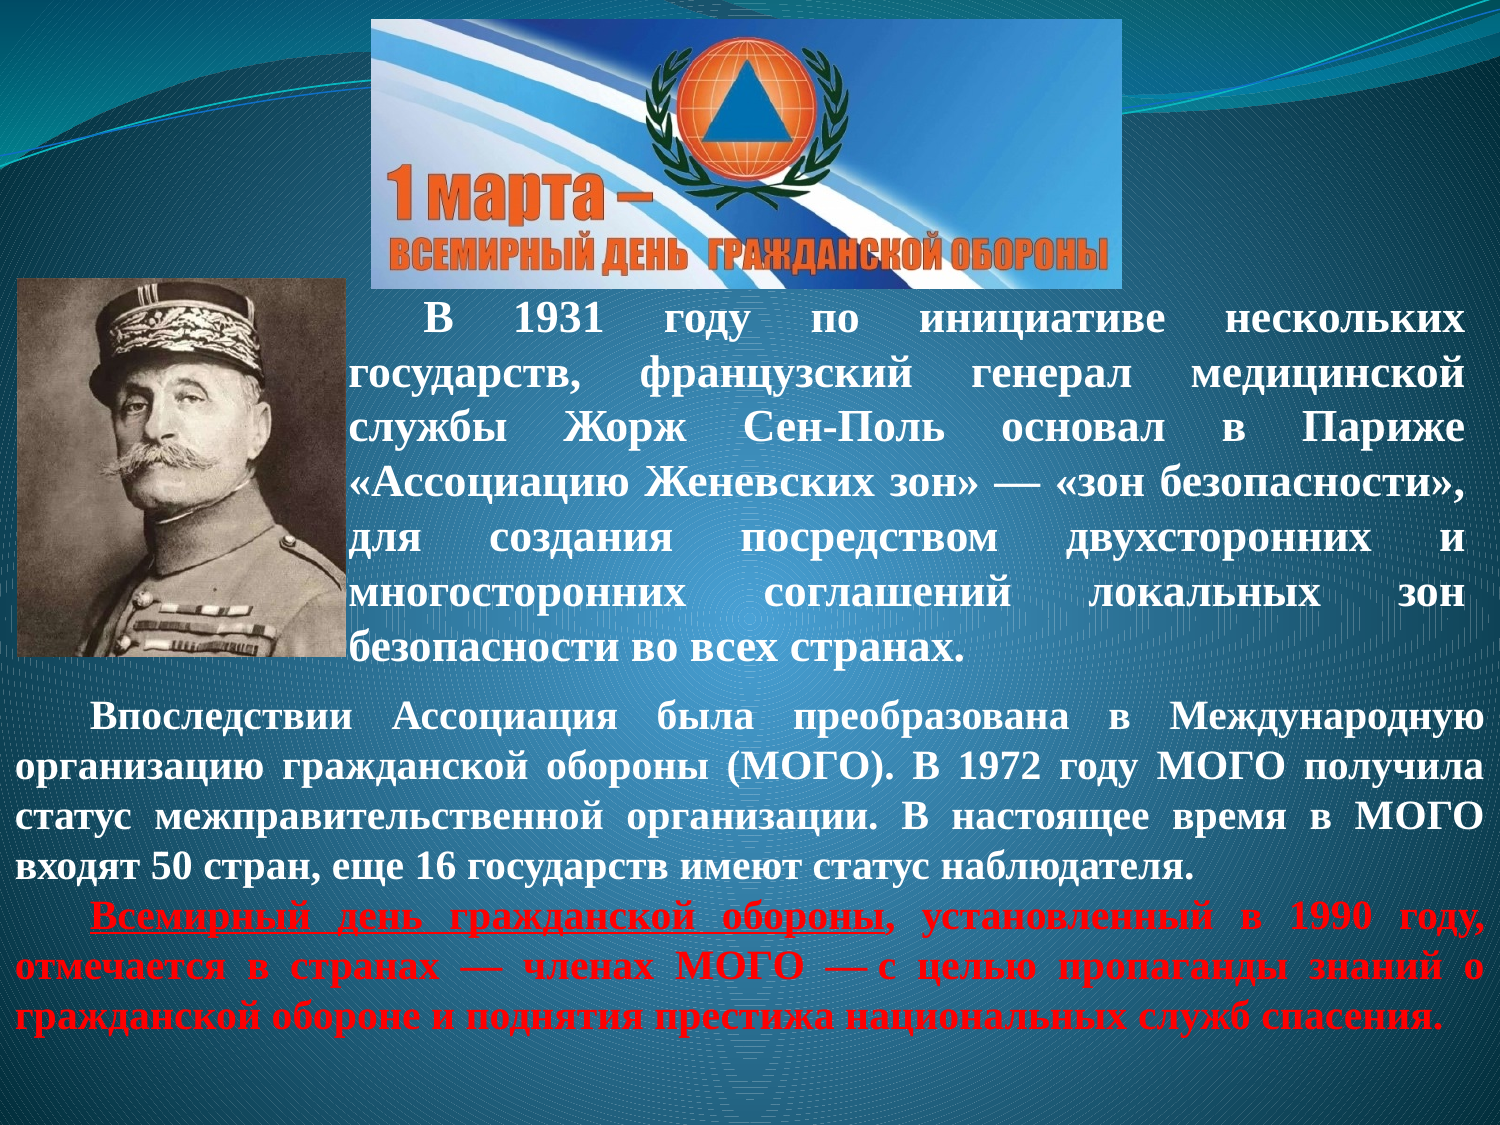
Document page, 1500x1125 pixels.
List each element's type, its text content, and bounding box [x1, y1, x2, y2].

subtitle В 1931 году по инициативе нескольких государств, французский генерал медицинской службы Жорж Сен-Поль основал в Париже «Ассоциацию Женевских зон» — «зон безопасности», для создания посредством двухсторонних и многосторонних соглашений локальных зон безопасности во всех странах. [348, 278, 1477, 680]
text_box Впоследствии Ассоциация была преобразована в Международную организацию гражданской обороны (МОГО). В 1972 году МОГО получила статус межправительственной организации. В настоящее время в МОГО входят 50 стран, еще 16 государств имеют статус наблюдателя. Всемирный день гражданской обороны, установленный в 1990 году, отмечается в странах — членах МОГО — с целью пропаганды знаний о гражданской обороне и поднятия престижа национальных служб спасения. [0, 680, 1500, 1091]
picture [371, 18, 1123, 289]
picture [17, 278, 346, 658]
